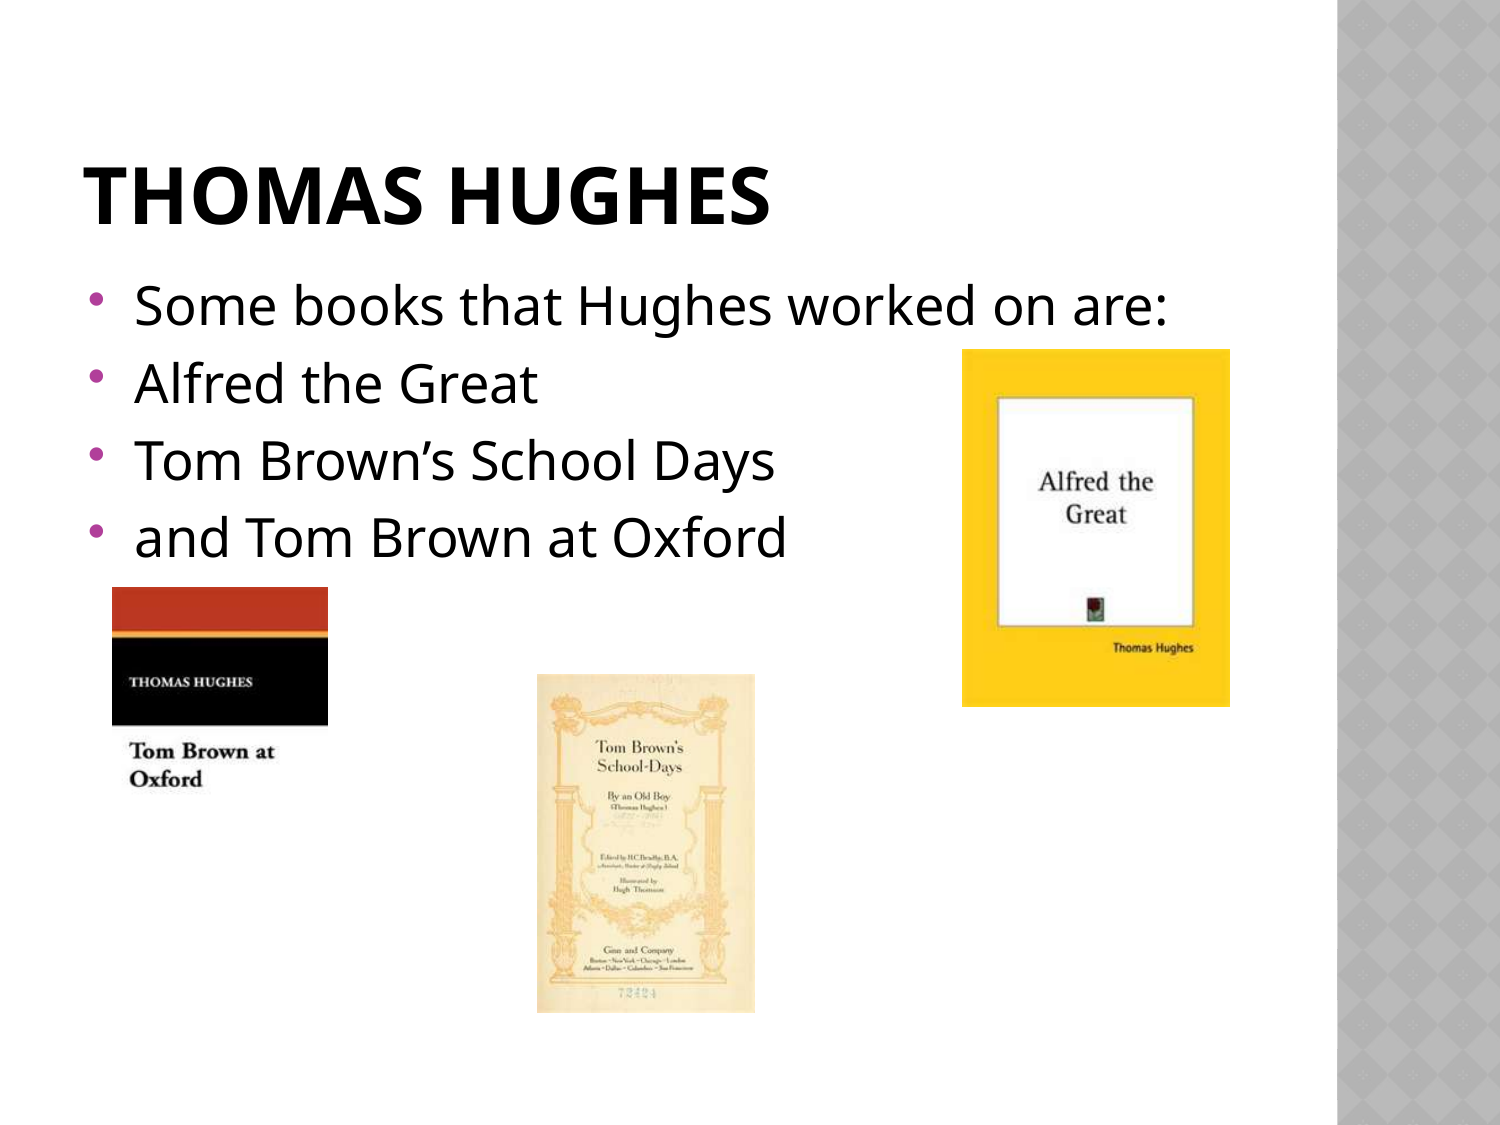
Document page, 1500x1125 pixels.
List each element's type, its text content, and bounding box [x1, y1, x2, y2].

picture [537, 674, 756, 1013]
picture [961, 349, 1230, 707]
picture [111, 587, 329, 913]
title Thomas Hughes [75, 52, 1263, 240]
list Some books that Hughes worked on are: Alfred the Great Tom Brown’s School Days and Tom Brown at Oxford [75, 264, 1263, 1059]
